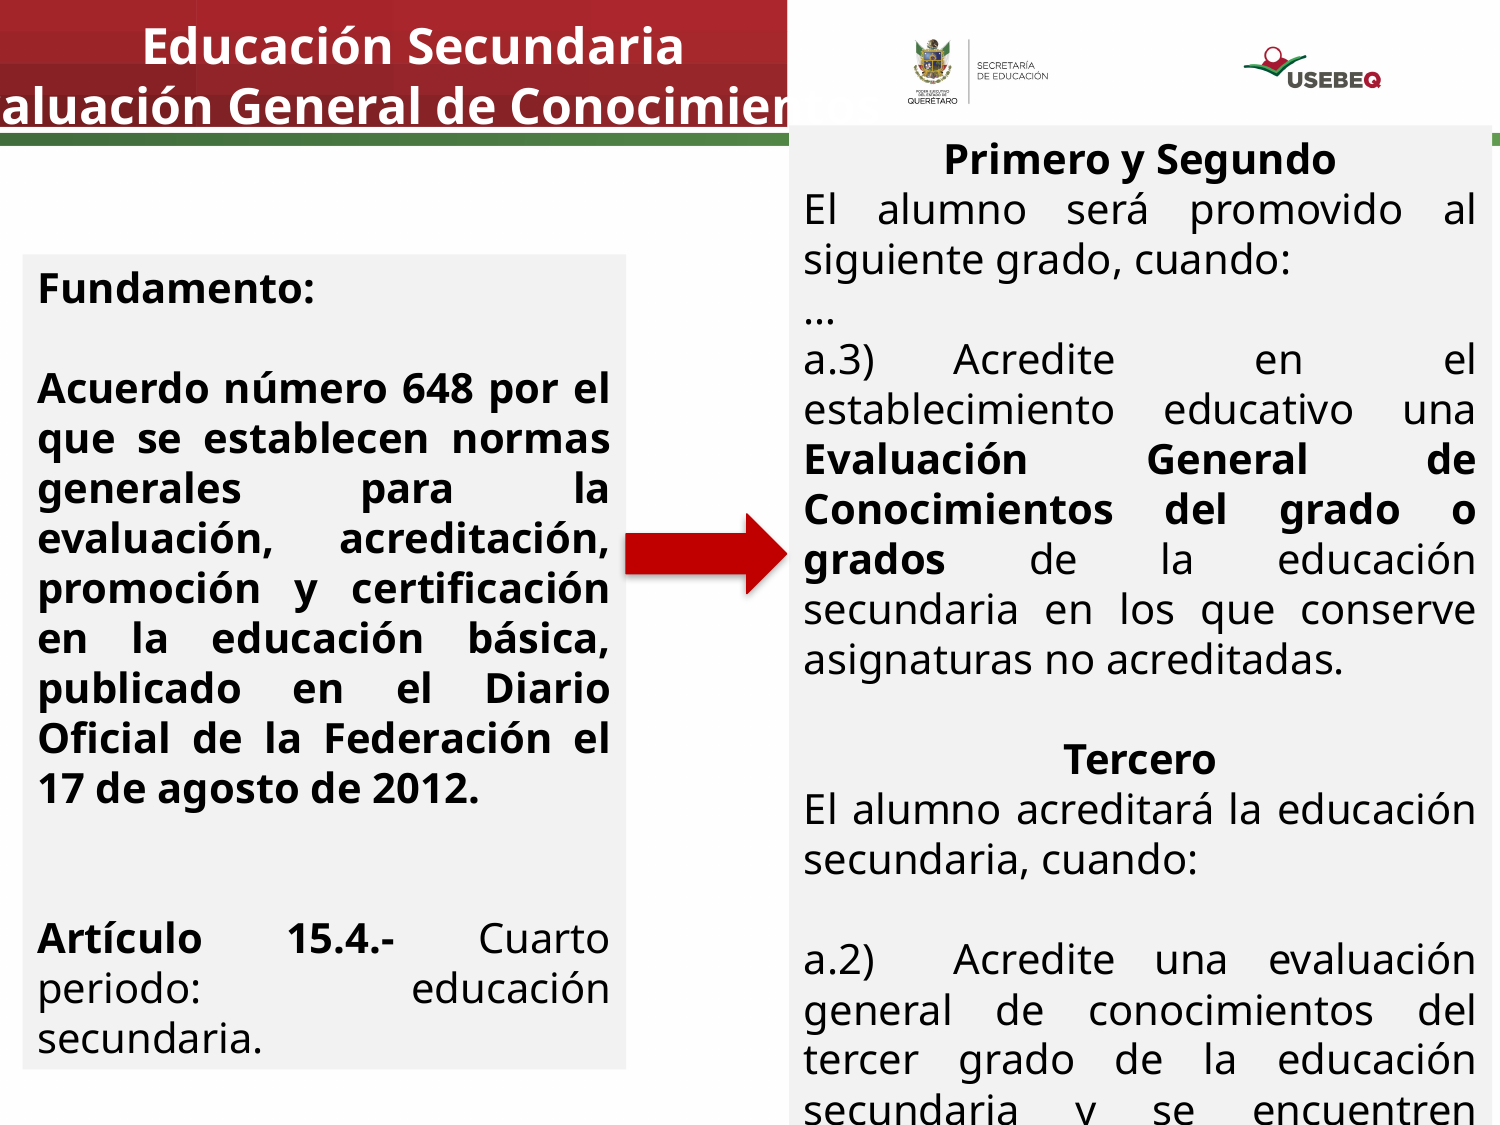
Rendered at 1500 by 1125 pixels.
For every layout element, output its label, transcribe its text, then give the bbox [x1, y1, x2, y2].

picture [0, 0, 1500, 1125]
text_box Primero y Segundo El alumno será promovido al siguiente grado, cuando: … a.3) Acredite en el establecimiento educativo una Evaluación General de Conocimientos del grado o grados de la educación secundaria en los que conserve asignaturas no acreditadas. Tercero El alumno acreditará la educación secundaria, cuando: a.2) Acredite una evaluación general de conocimientos del tercer grado de la educación secundaria y se encuentren acreditadas todas las asignaturas de primer y segundo grado. [789, 125, 1493, 1125]
text_box [625, 513, 788, 595]
text_box Fundamento: Acuerdo número 648 por el que se establecen normas generales para la evaluación, acreditación, promoción y certificación en la educación básica, publicado en el Diario Oficial de la Federación el 17 de agosto de 2012. Artículo 15.4.- Cuarto periodo: educación secundaria. [22, 254, 627, 1070]
text_box Educación Secundaria Evaluación General de Conocimientos [0, 0, 899, 97]
